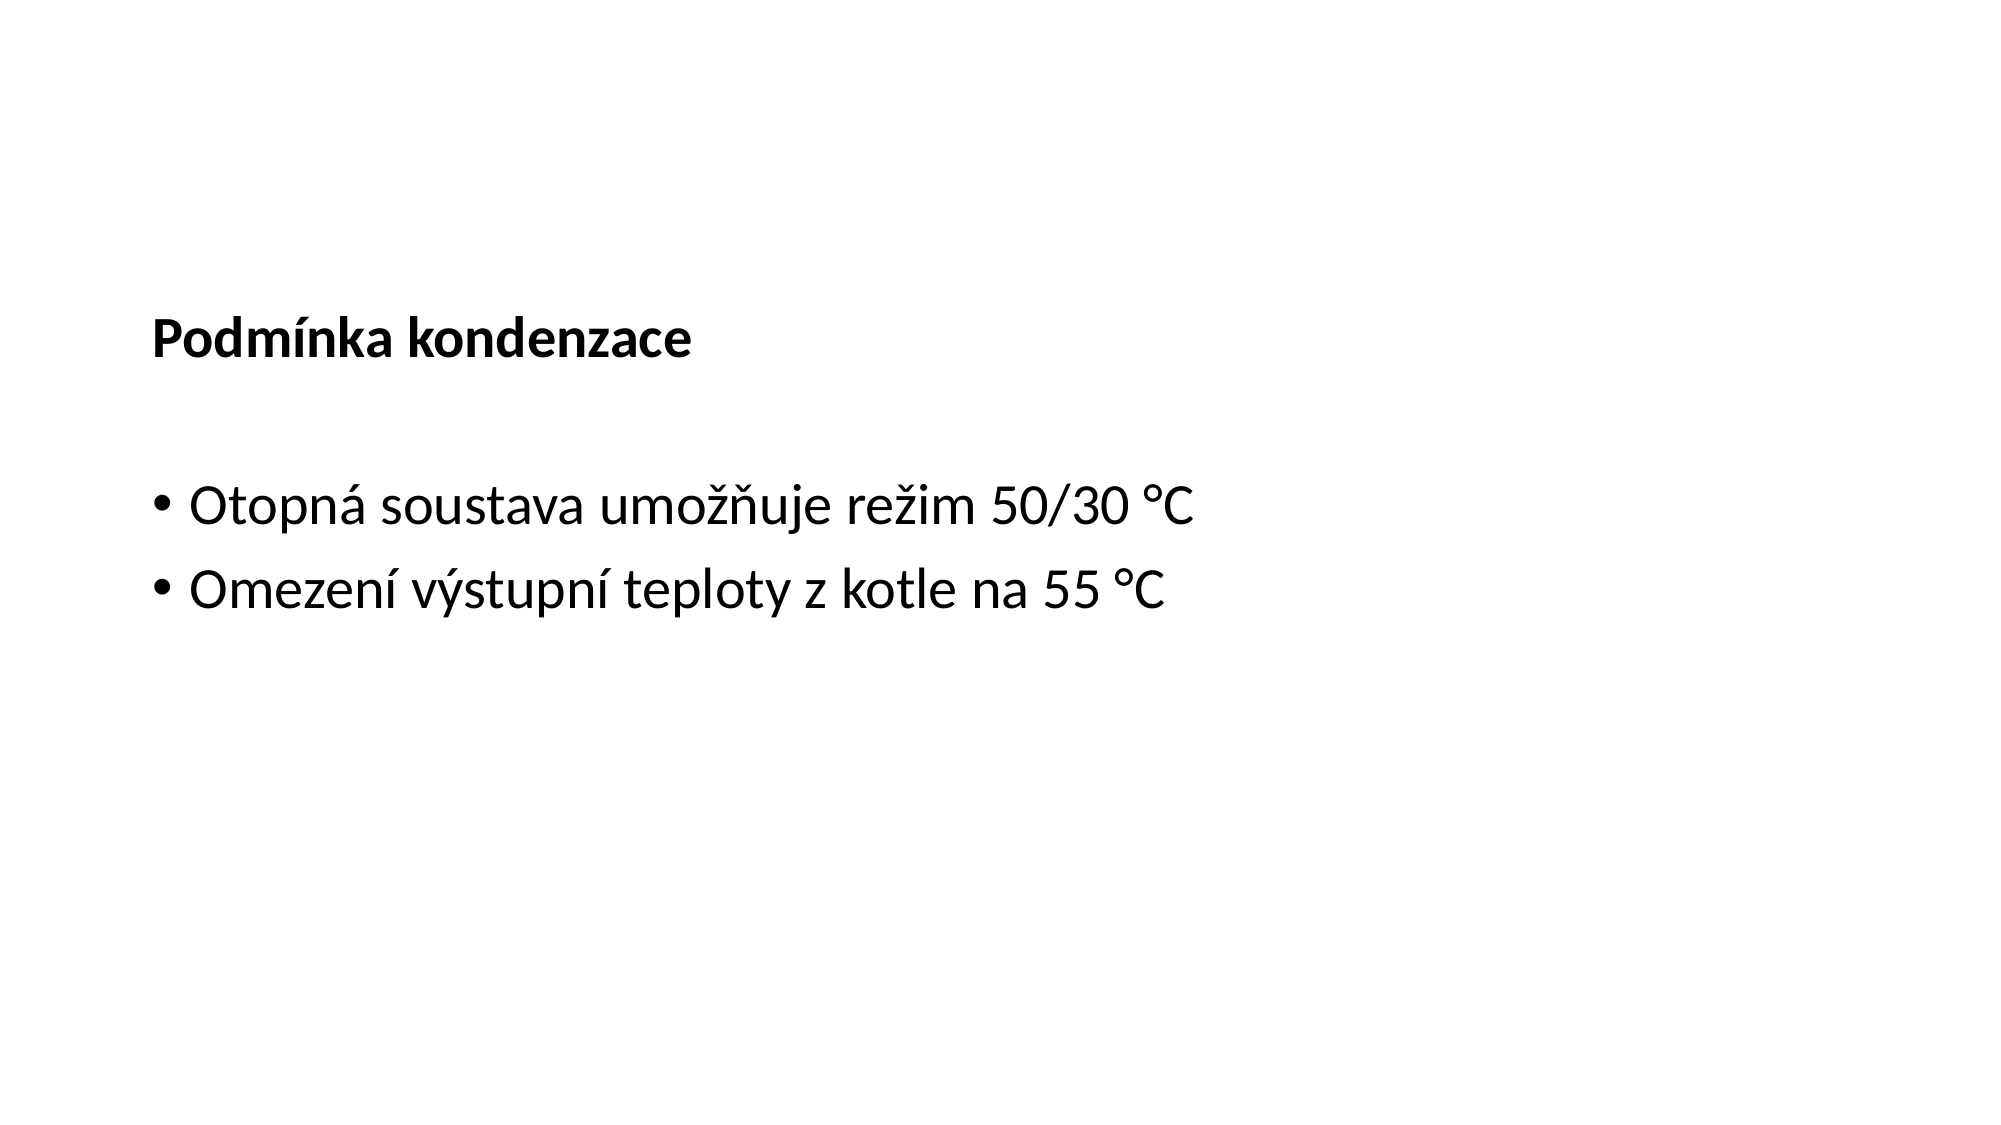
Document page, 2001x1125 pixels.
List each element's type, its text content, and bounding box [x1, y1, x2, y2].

list Podmínka kondenzace Otopná soustava umožňuje režim 50/30 °C Omezení výstupní teploty z kotle na 55 °C [137, 299, 1863, 1014]
